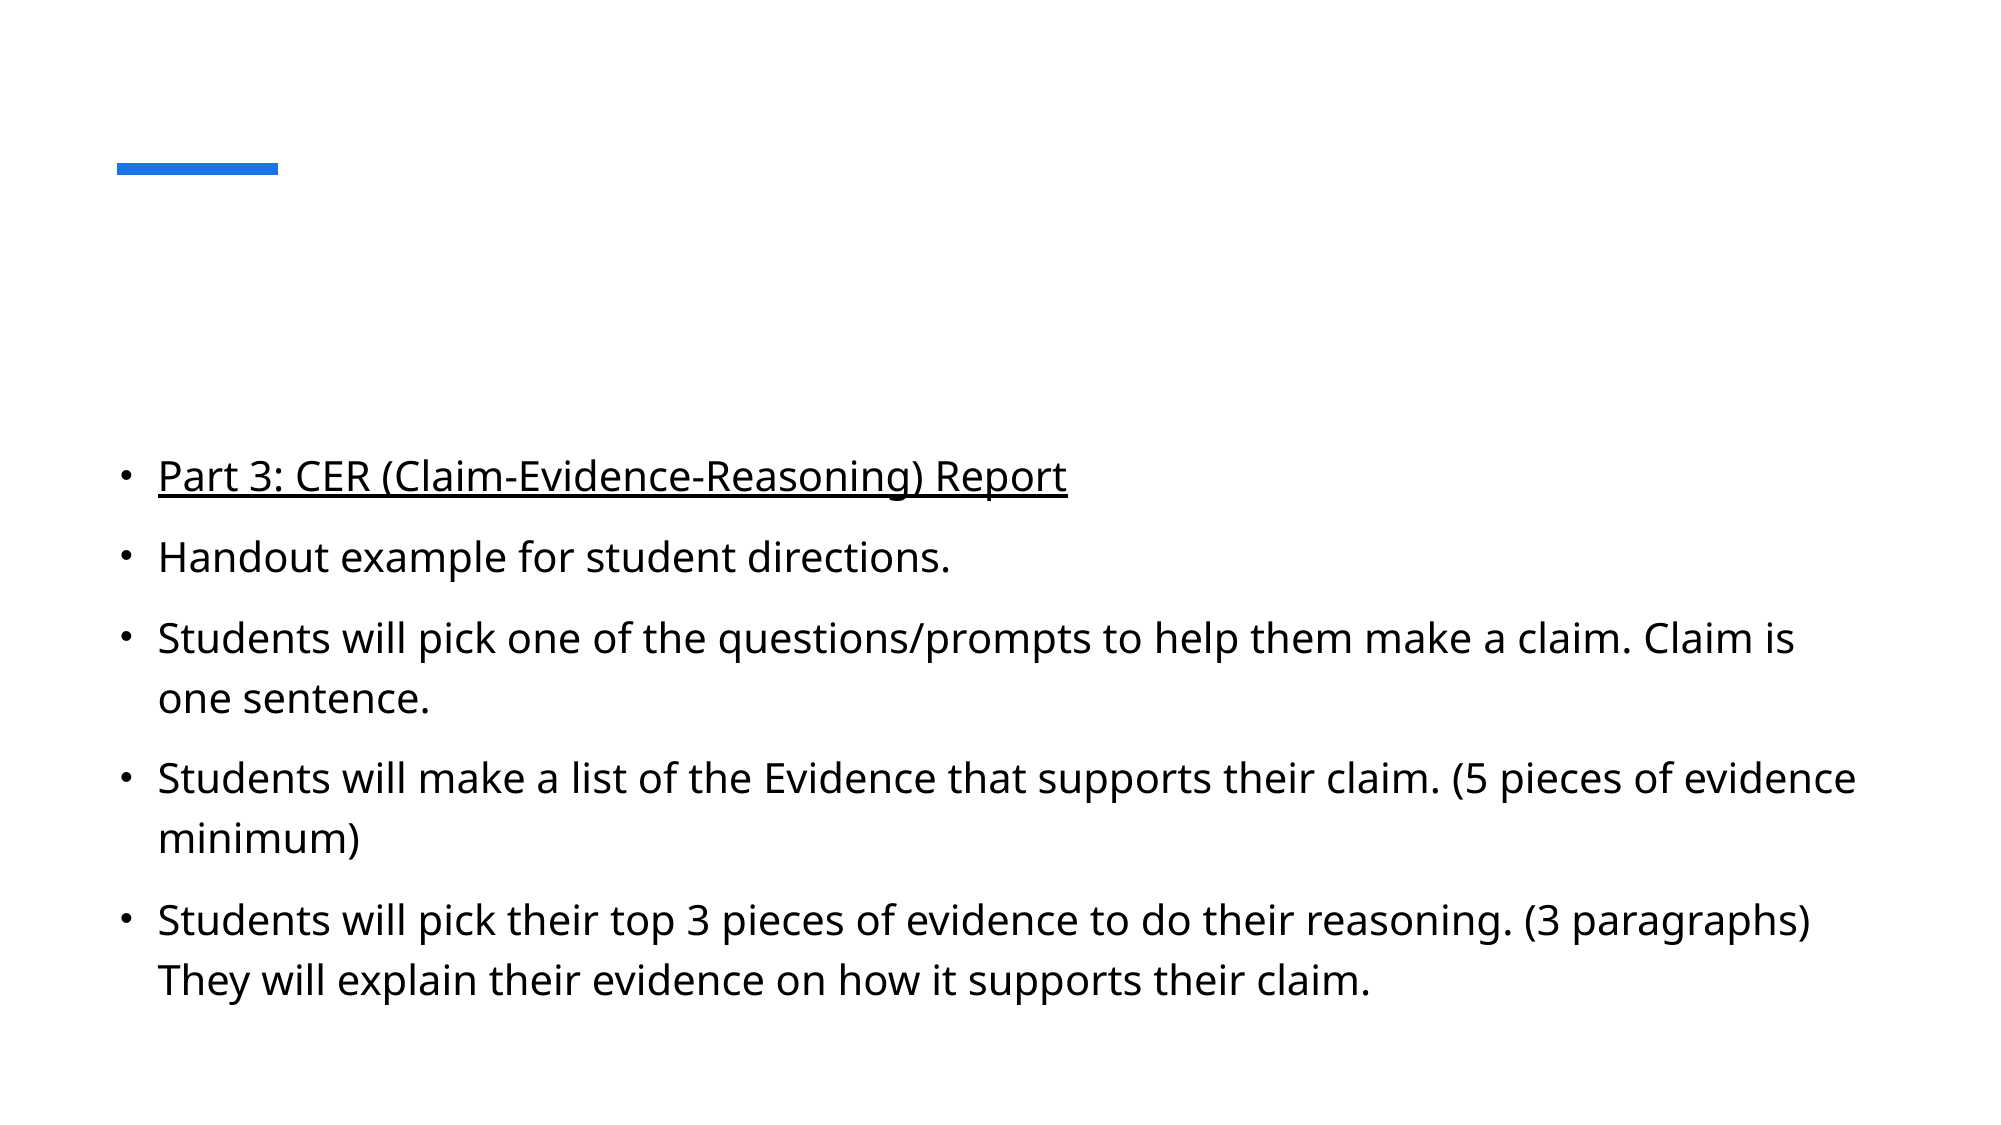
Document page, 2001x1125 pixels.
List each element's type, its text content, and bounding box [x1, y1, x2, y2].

list Part 3: CER (Claim-Evidence-Reasoning) Report Handout example for student directions. Students will pick one of the questions/prompts to help them make a claim. Claim is one sentence. Students will make a list of the Evidence that supports their claim. (5 pieces of evidence minimum) Students will pick their top 3 pieces of evidence to do their reasoning. (3 paragraphs) They will explain their evidence on how it supports their claim. [105, 431, 1892, 1017]
